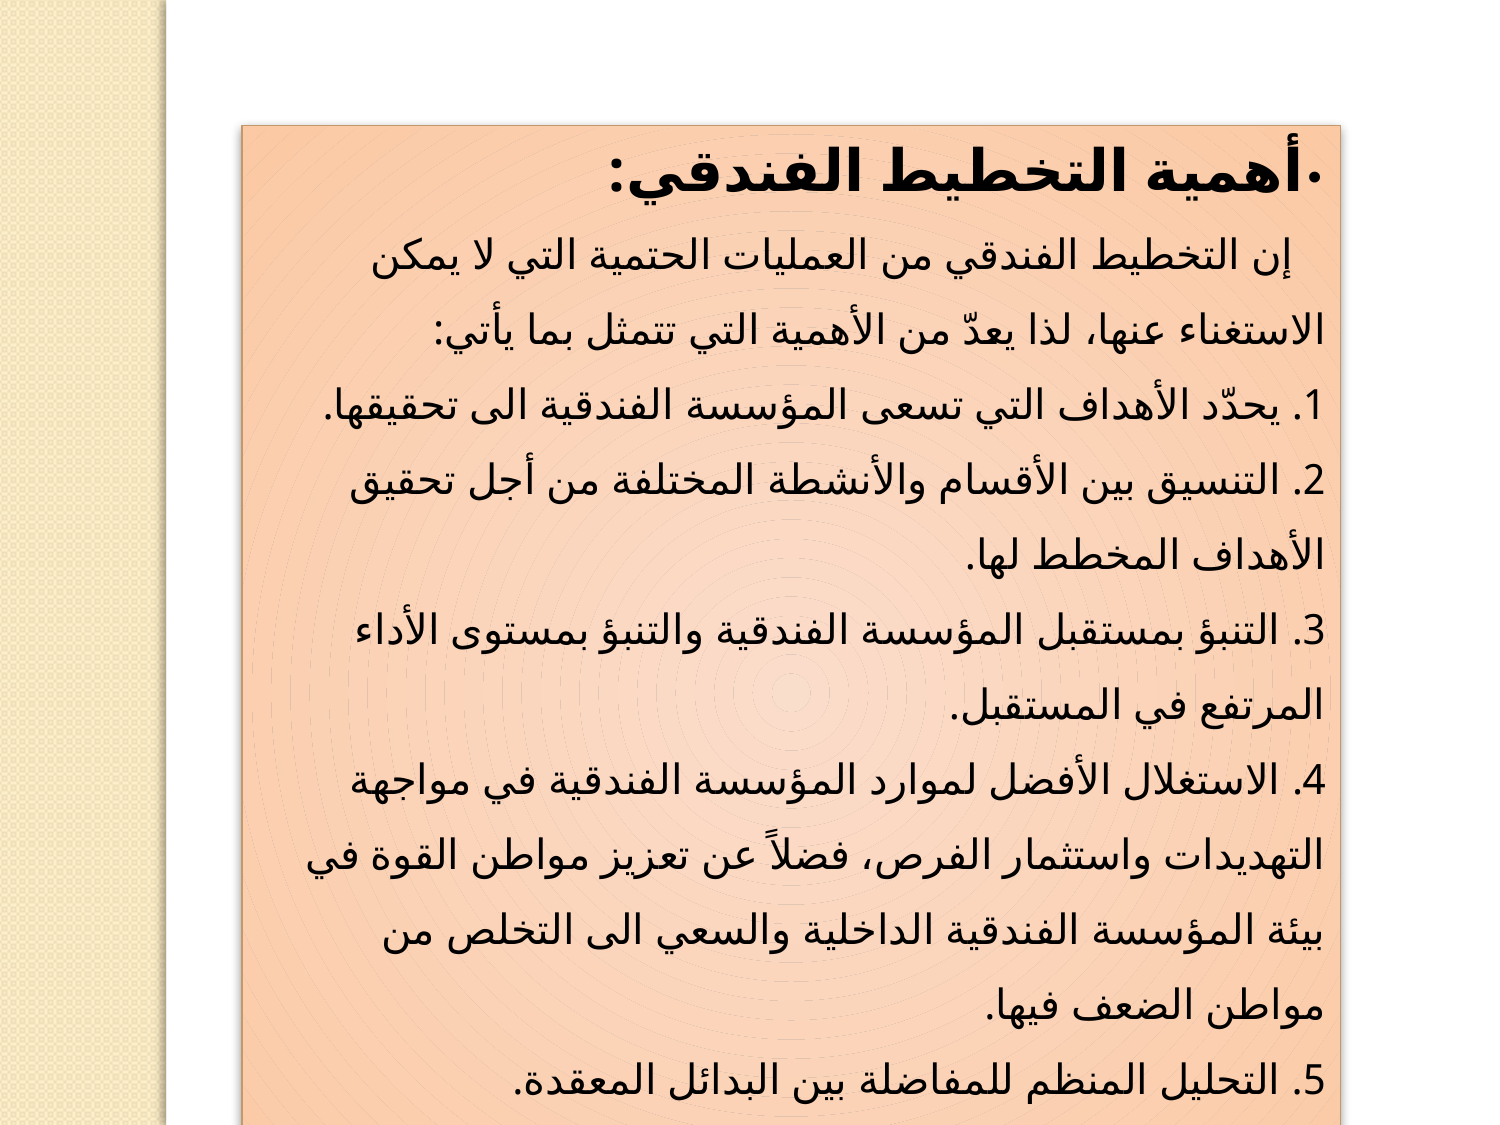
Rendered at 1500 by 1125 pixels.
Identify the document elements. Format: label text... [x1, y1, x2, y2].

text_box •أهمية التخطيط الفندقي: إن التخطيط الفندقي من العمليات الحتمية التي لا يمكن الاستغناء عنها، لذا يعدّ من الأهمية التي تتمثل بما يأتي: 1. يحدّد الأهداف التي تسعى المؤسسة الفندقية الى تحقيقها. 2. التنسيق بين الأقسام والأنشطة المختلفة من أجل تحقيق الأهداف المخطط لها. 3. التنبؤ بمستقبل المؤسسة الفندقية والتنبؤ بمستوى الأداء المرتفع في المستقبل. 4. الاستغلال الأفضل لموارد المؤسسة الفندقية في مواجهة التهديدات واستثمار الفرص، فضلاً عن تعزيز مواطن القوة في بيئة المؤسسة الفندقية الداخلية والسعي الى التخلص من مواطن الضعف فيها. 5. التحليل المنظم للمفاضلة بين البدائل المعقدة. 6. يساهم التخطيط في تنشيط وظيفة الرقابة، والإهتمام بتقييم الأداء في الخطط الاستراتيجية للمؤسسة الفندقية. [241, 125, 1341, 1125]
